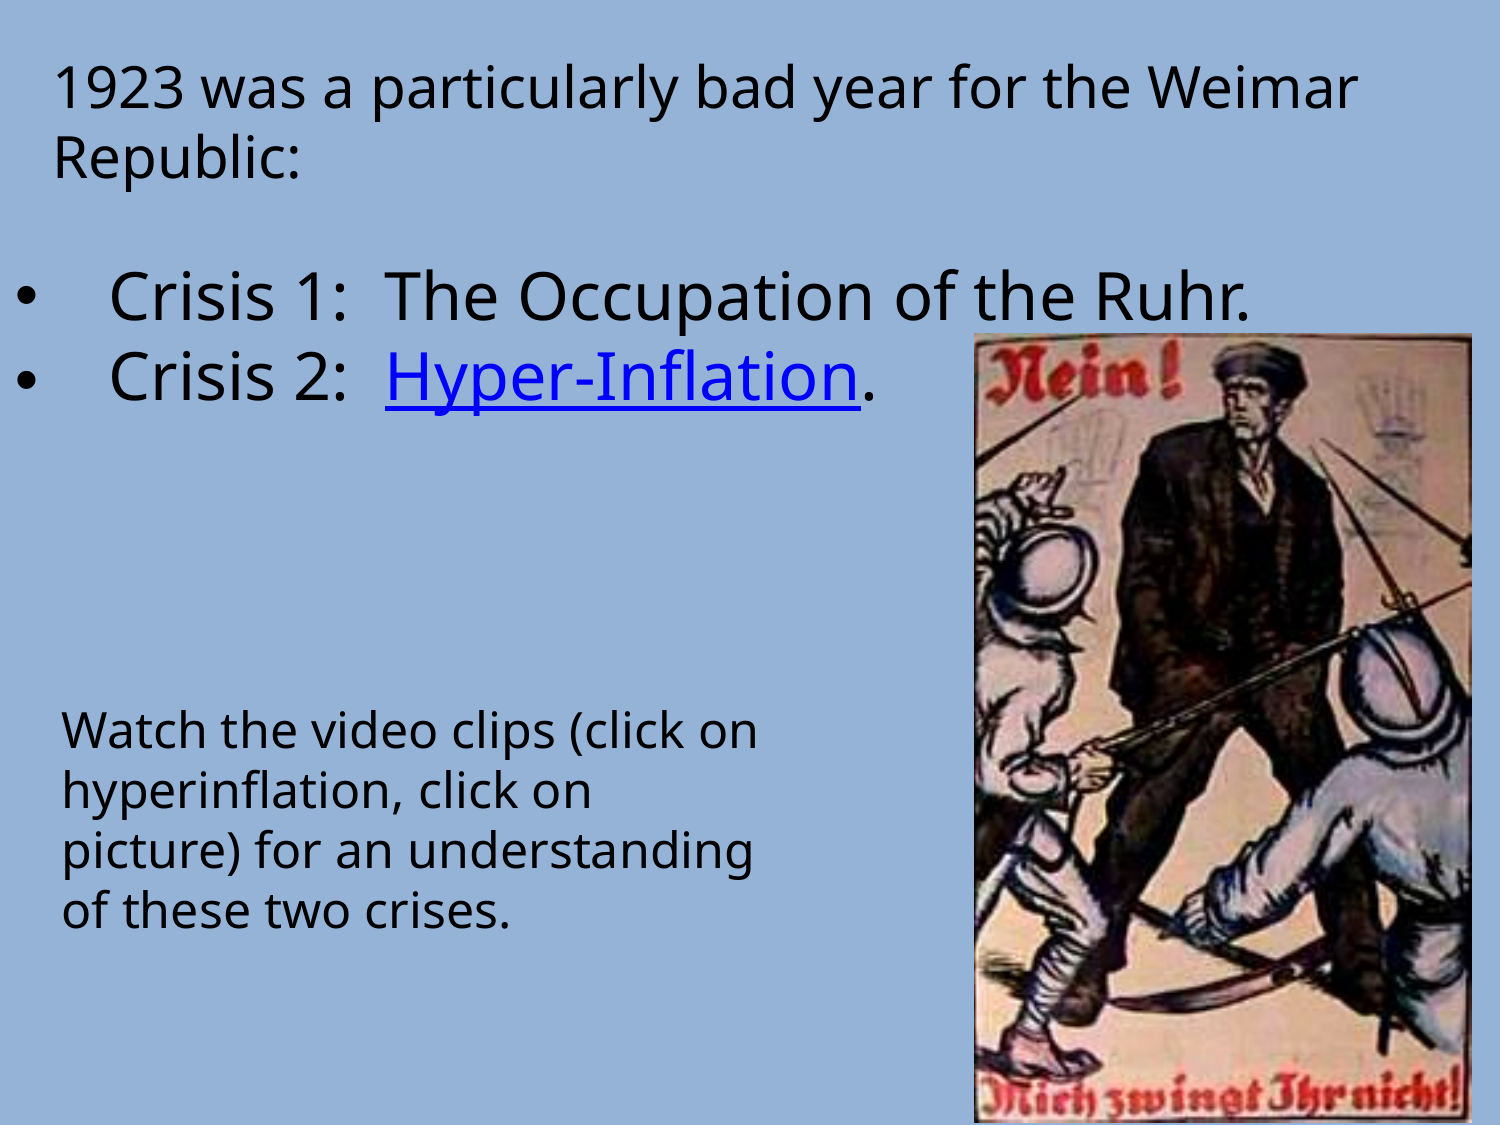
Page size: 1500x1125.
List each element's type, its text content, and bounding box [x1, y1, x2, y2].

text_box Crisis 1: The Occupation of the Ruhr. Crisis 2: Hyper-Inflation. [0, 246, 1430, 433]
picture [974, 333, 1472, 1123]
text_box Watch the video clips (click on hyperinflation, click on picture) for an understanding of these two crises. [46, 691, 791, 1007]
text_box 1923 was a particularly bad year for the Weimar Republic: [37, 42, 1467, 198]
